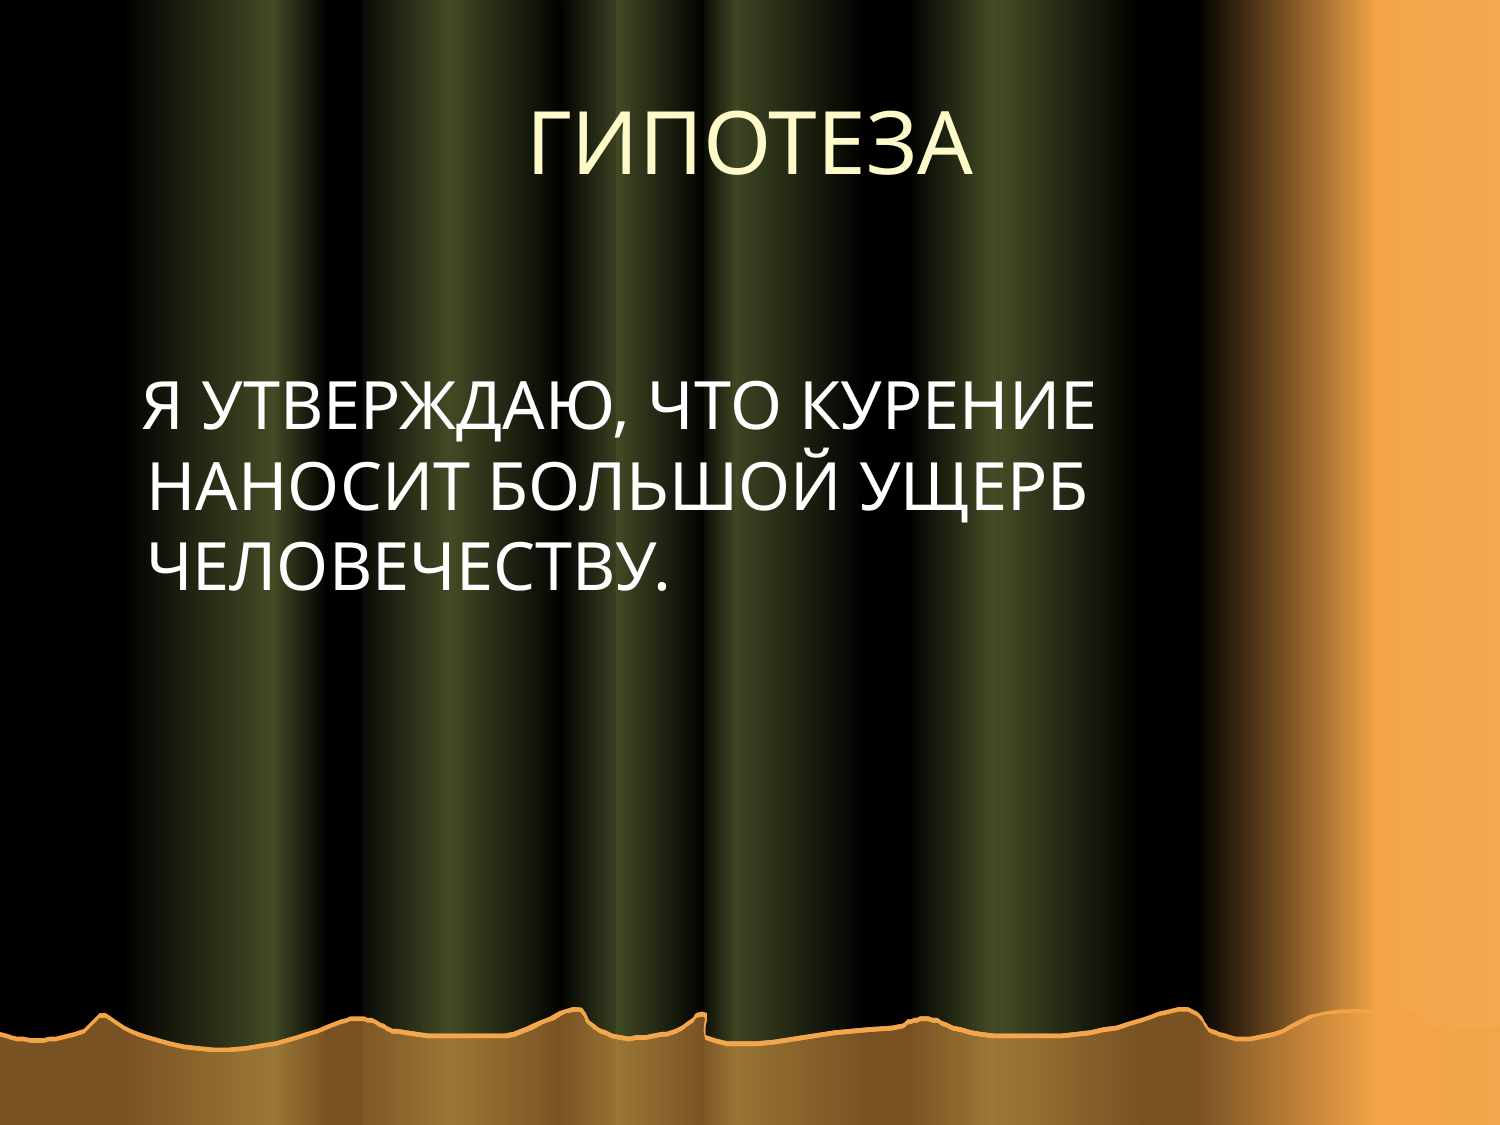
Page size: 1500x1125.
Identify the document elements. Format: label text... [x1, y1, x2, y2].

title ГИПОТЕЗА [74, 45, 1426, 233]
list Я УТВЕРЖДАЮ, ЧТО КУРЕНИЕ НАНОСИТ БОЛЬШОЙ УЩЕРБ ЧЕЛОВЕЧЕСТВУ. [74, 262, 1426, 1006]
